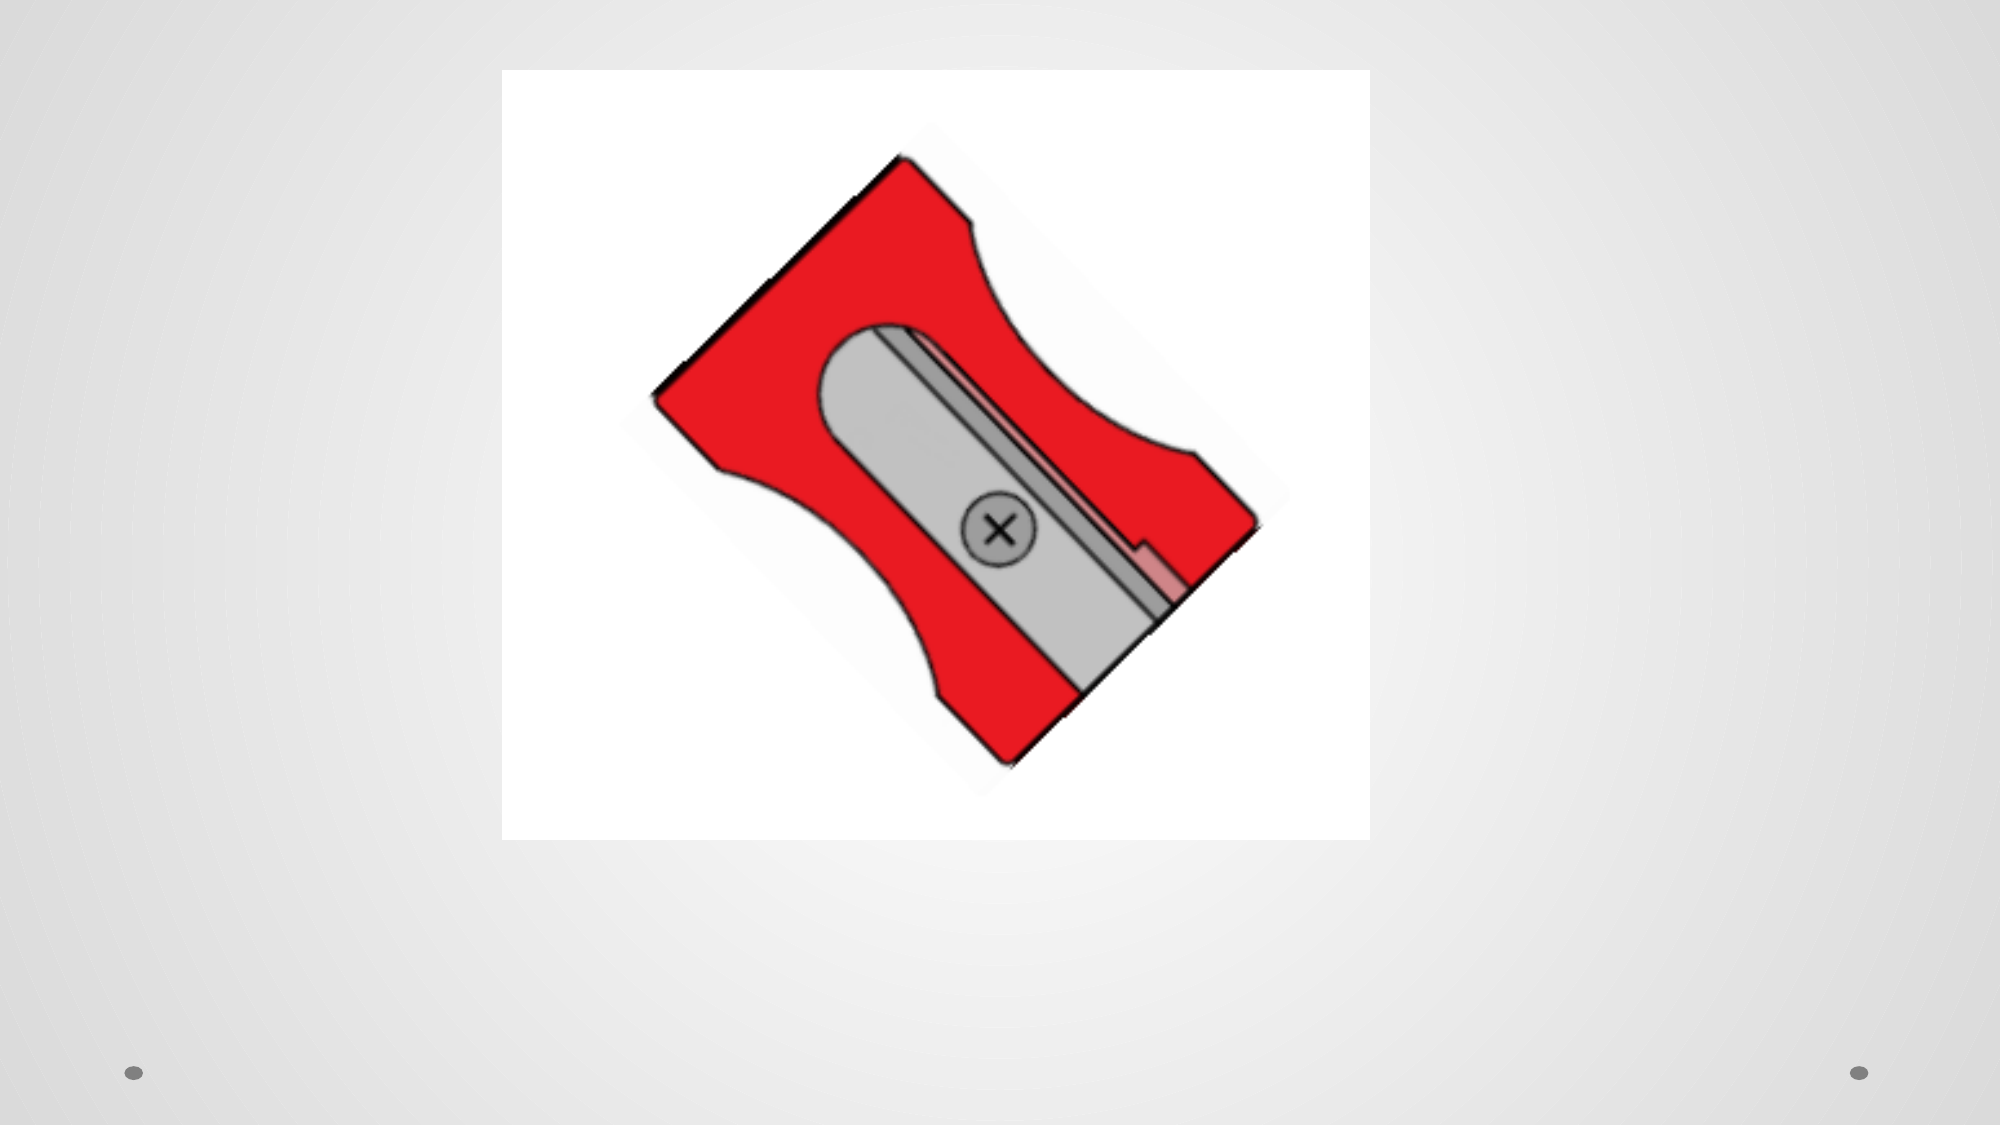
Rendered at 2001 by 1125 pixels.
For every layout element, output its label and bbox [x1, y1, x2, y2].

picture [502, 70, 1370, 840]
